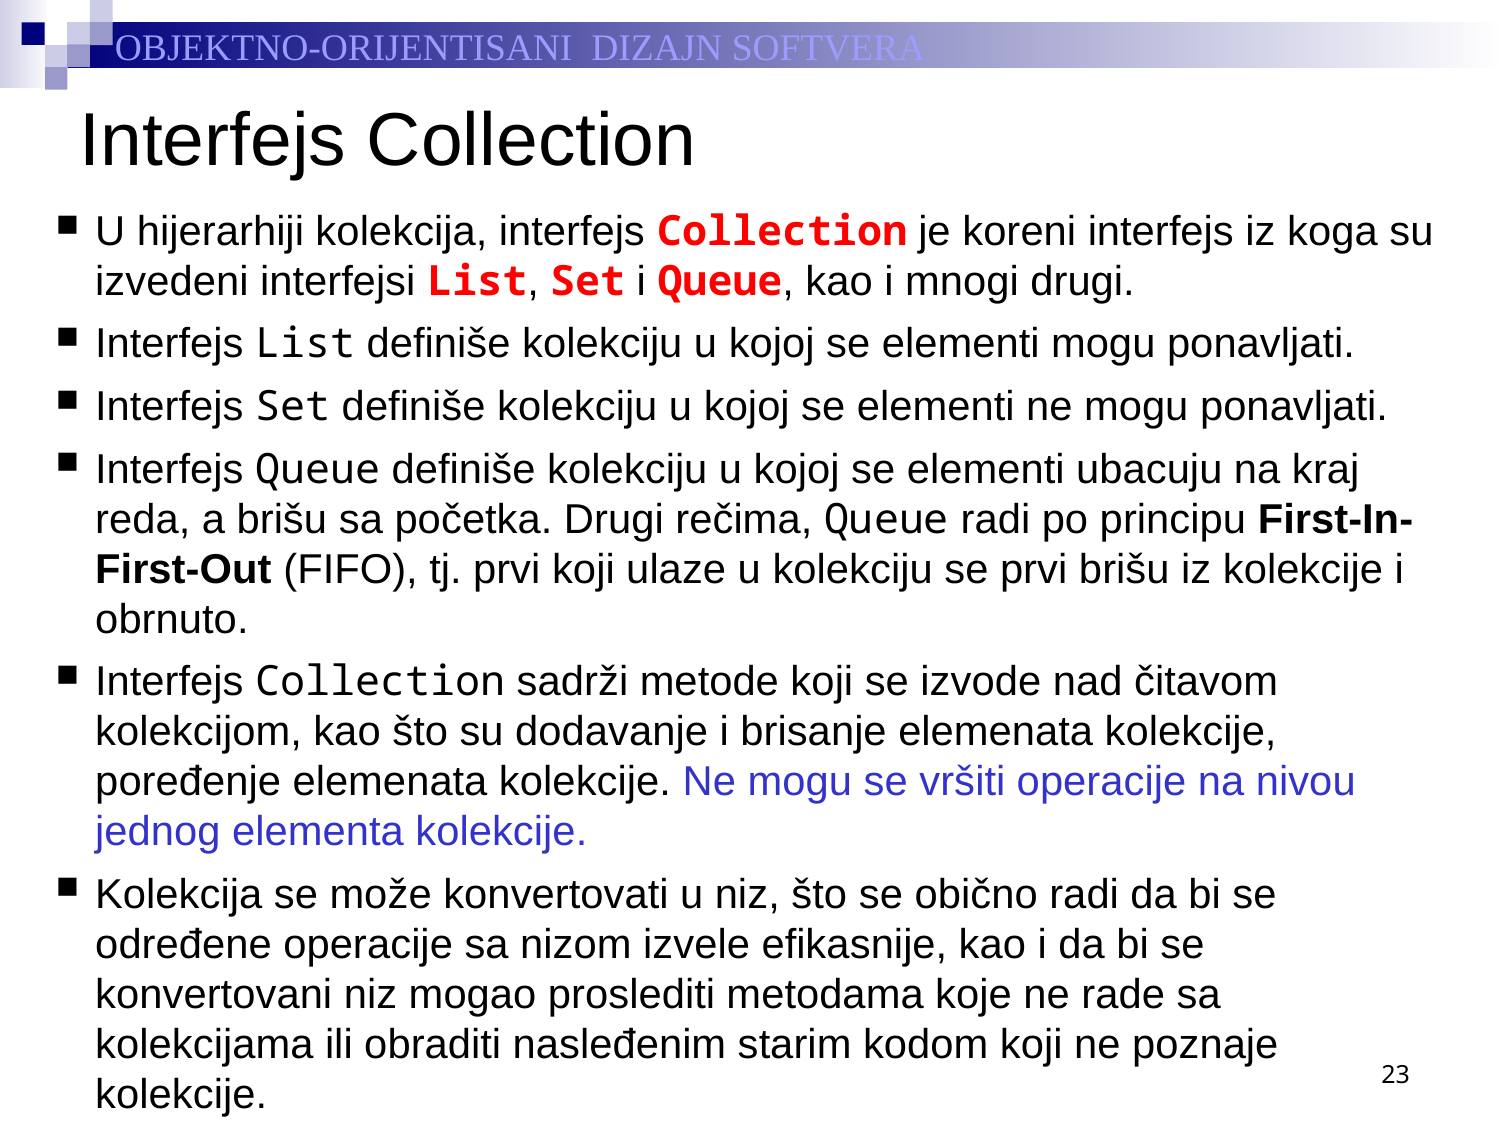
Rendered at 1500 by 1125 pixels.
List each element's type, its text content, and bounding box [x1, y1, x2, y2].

slide_number 23 [1074, 1024, 1426, 1101]
text_box U hijerarhiji kolekcija, interfejs Collection je koreni interfejs iz koga su izvedeni interfejsi List, Set i Queue, kao i mnogi drugi. Interfejs List definiše kolekciju u kojoj se elementi mogu ponavljati. Interfejs Set definiše kolekciju u kojoj se elementi ne mogu ponavljati. Interfejs Queue definiše kolekciju u kojoj se elementi ubacuju na kraj reda, a brišu sa početka. Drugi rečima, Queue radi po principu First-In-First-Out (FIFO), tj. prvi koji ulaze u kolekciju se prvi brišu iz kolekcije i obrnuto. Interfejs Collection sadrži metode koji se izvode nad čitavom kolekcijom, kao što su dodavanje i brisanje elemenata kolekcije, poređenje elemenata kolekcije. Ne mogu se vršiti operacije na nivou jednog elementa kolekcije. Kolekcija se može konvertovati u niz, što se obično radi da bi se određene operacije sa nizom izvele efikasnije, kao i da bi se konvertovani niz mogao proslediti metodama koje ne rade sa kolekcijama ili obraditi nasleđenim starim kodom koji ne poznaje kolekcije. [41, 196, 1463, 1071]
title Interfejs Collection [64, 86, 798, 185]
